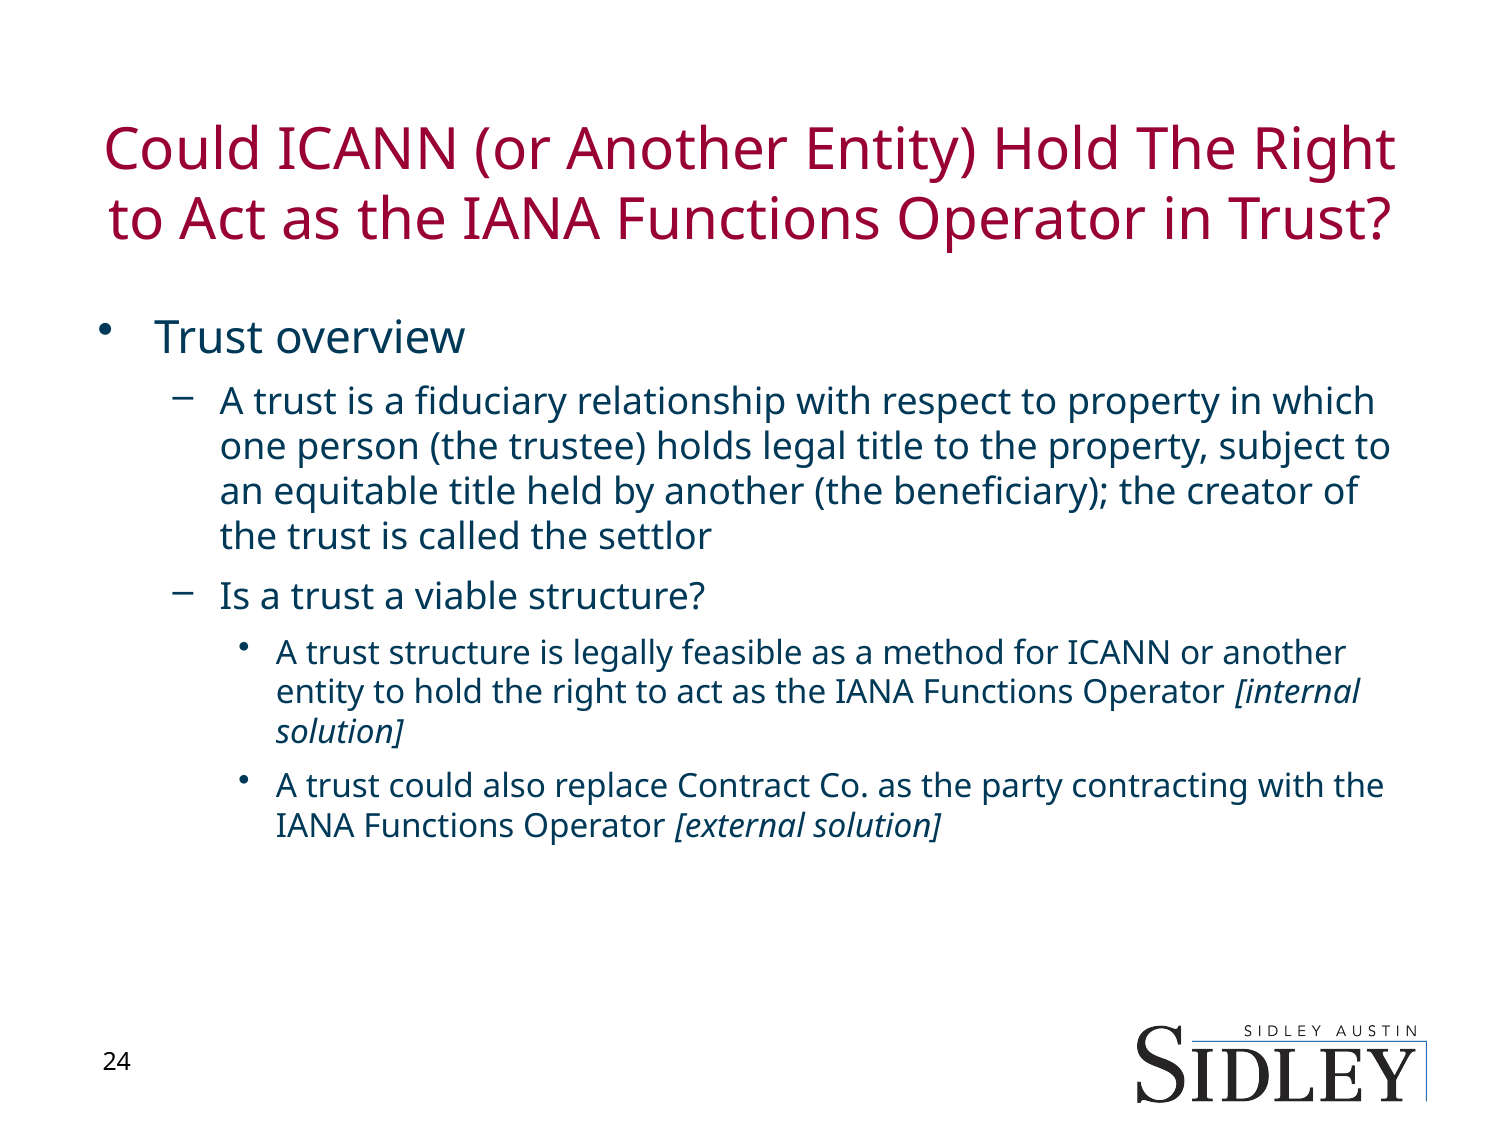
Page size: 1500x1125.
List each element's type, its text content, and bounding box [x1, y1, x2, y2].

list Trust overview A trust is a fiduciary relationship with respect to property in which one person (the trustee) holds legal title to the property, subject to an equitable title held by another (the beneficiary); the creator of the trust is called the settlor Is a trust a viable structure? A trust structure is legally feasible as a method for ICANN or another entity to hold the right to act as the IANA Functions Operator [internal solution] A trust could also replace Contract Co. as the party contracting with the IANA Functions Operator [external solution] [82, 299, 1426, 988]
title Could ICANN (or Another Entity) Hold The Right to Act as the IANA Functions Operator in Trust? [82, 24, 1418, 299]
picture [1137, 1025, 1427, 1103]
slide_number 24 [87, 1037, 401, 1098]
